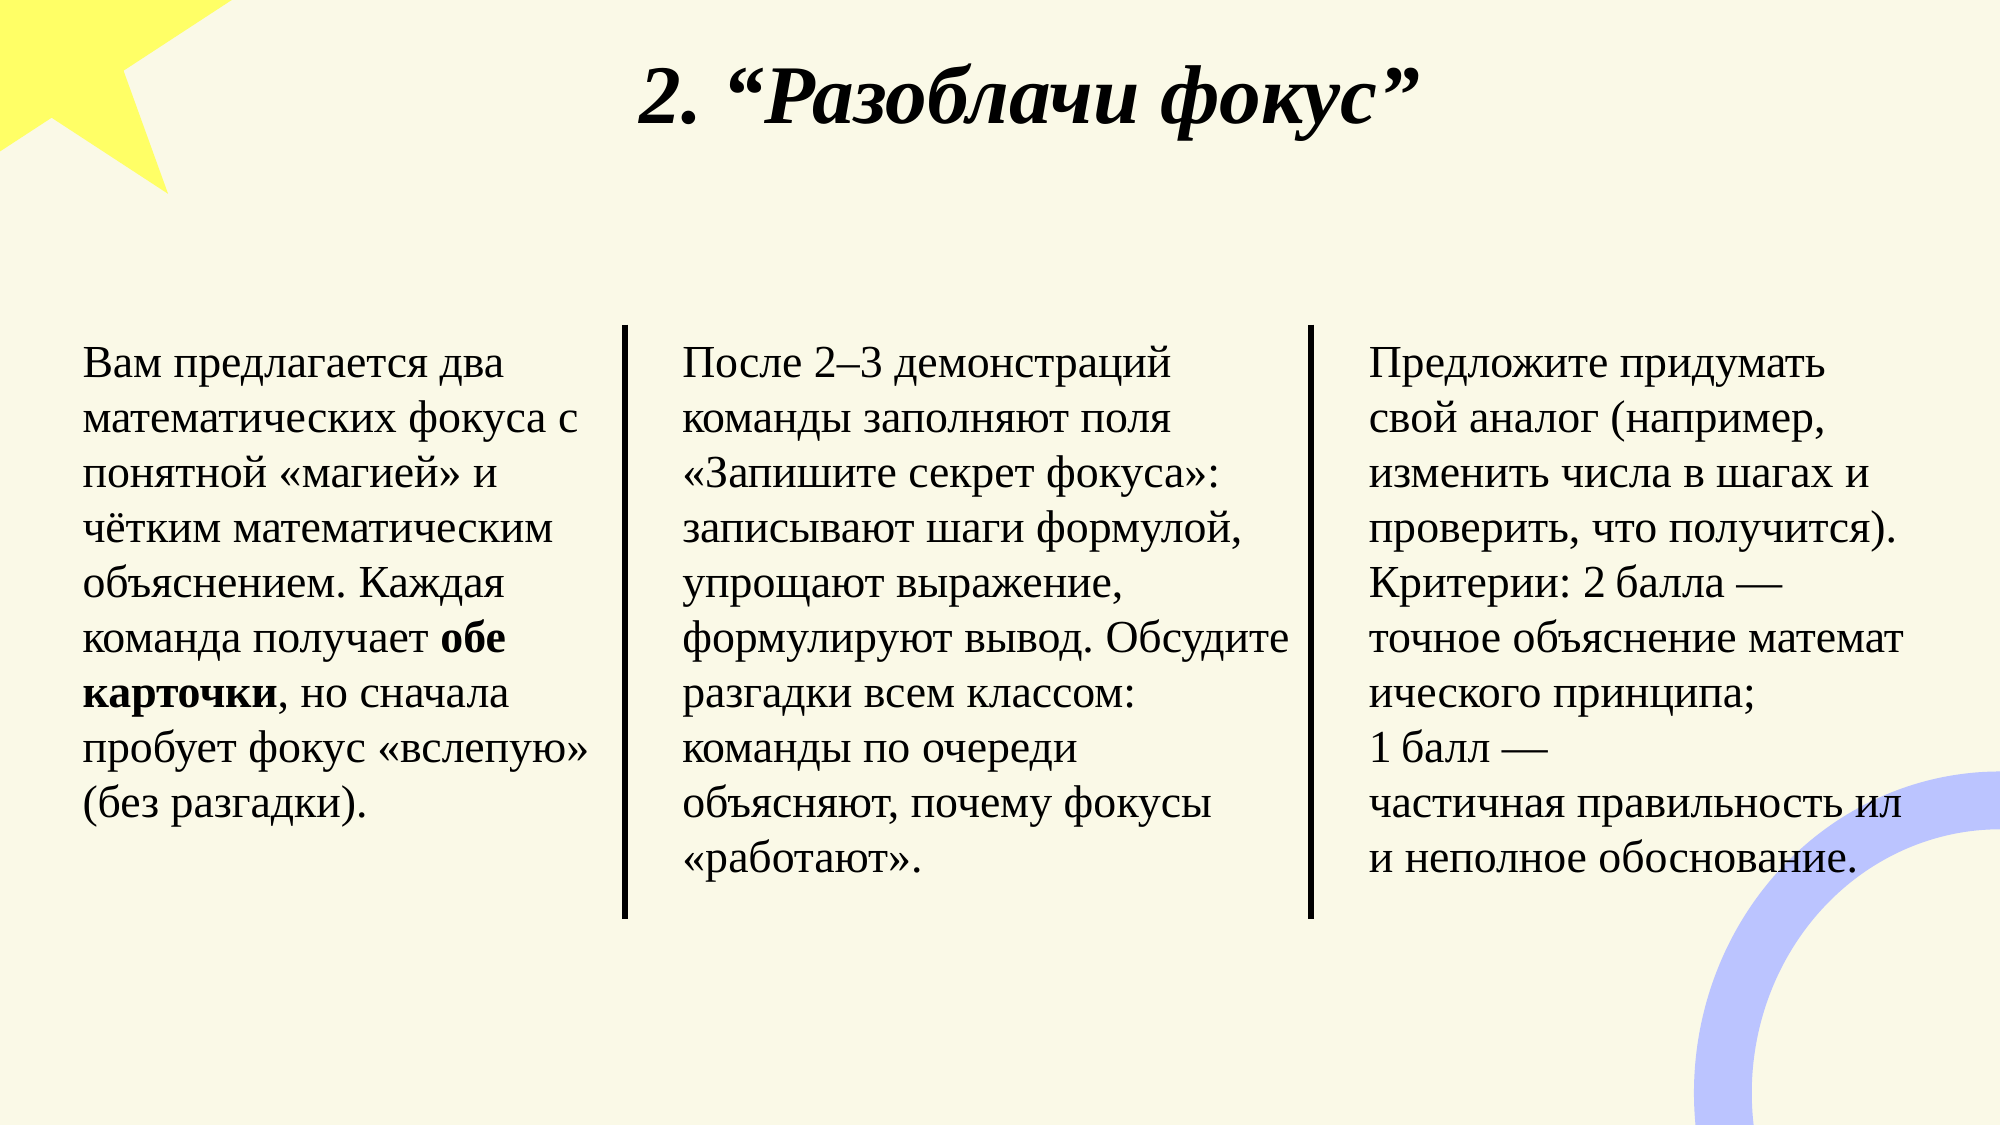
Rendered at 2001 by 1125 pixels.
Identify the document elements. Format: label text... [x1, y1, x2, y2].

text_box [1721, 799, 2000, 1125]
text_box 2. “Разоблачи фокус” [624, 32, 1975, 148]
text_box [0, 0, 232, 194]
text_box Вам предлагается два математических фокуса с понятной «магией» и чётким математическим объяснением. Каждая команда получает обе карточки, но сначала пробует фокус «вслепую» (без разгадки). [67, 324, 622, 925]
text_box После 2–3 демонстраций команды заполняют поля «Запишите секрет фокуса»: записывают шаги формулой, упрощают выражение, формулируют вывод. Обсудите разгадки всем классом: команды по очереди объясняют, почему фокусы «работают». [667, 324, 1312, 980]
text_box Предложите придумать свой аналог (например, изменить числа в шагах и проверить, что получится). Критерии: 2 балла — точное объяснение математического принципа; 1 балл — частичная правильность или неполное обоснование. [1353, 324, 1933, 980]
